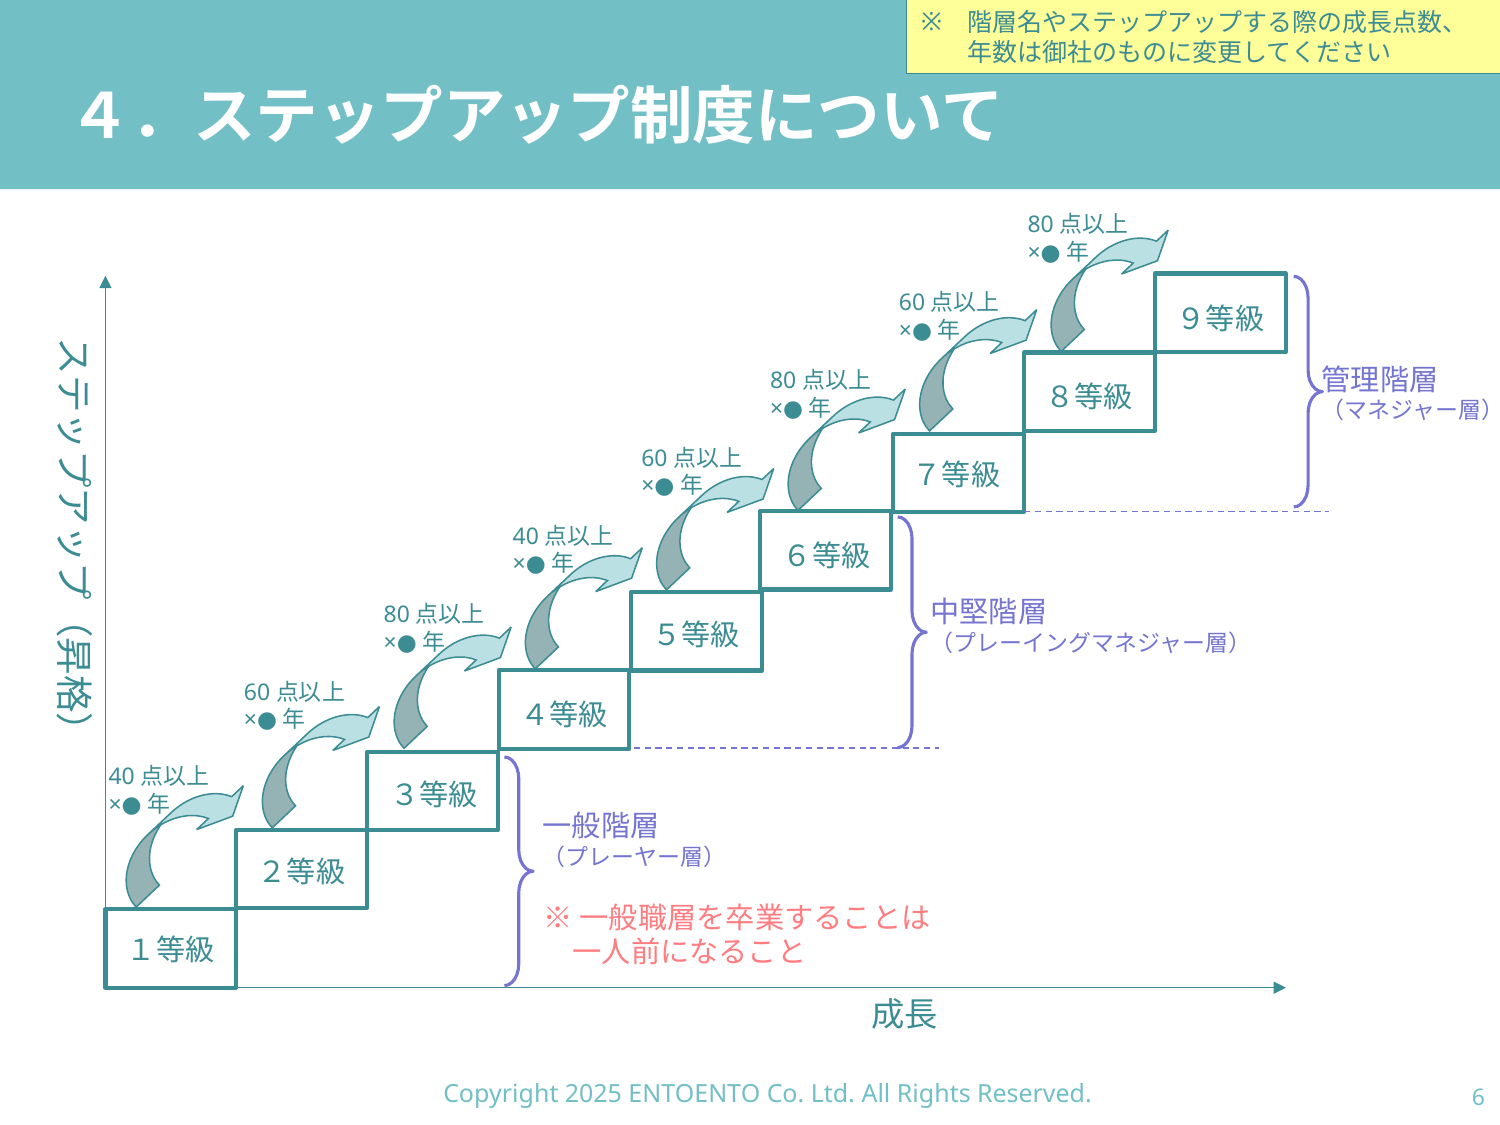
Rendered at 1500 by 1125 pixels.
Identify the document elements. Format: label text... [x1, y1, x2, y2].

text_box 成長 [856, 986, 1330, 1041]
title ４．ステップアップ制度について [53, 42, 1388, 185]
text_box 管理階層 （マネジャー層） [1306, 353, 1500, 431]
text_box 80点以上×●年 [1012, 202, 1181, 271]
text_box [1293, 275, 1309, 508]
text_box 40点以上 ×●年 [93, 754, 100, 825]
text_box 階層名やステップアップする際の成長点数、年数は御社のものに変更してください [906, 0, 1500, 74]
text_box ステップアップ（昇格） [29, 323, 100, 801]
footer Copyright 2025 ENTOENTO Co. Ltd. All Rights Reserved. [206, 1070, 1331, 1125]
slide_number 5 [1187, 1074, 1500, 1121]
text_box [105, 273, 1287, 988]
